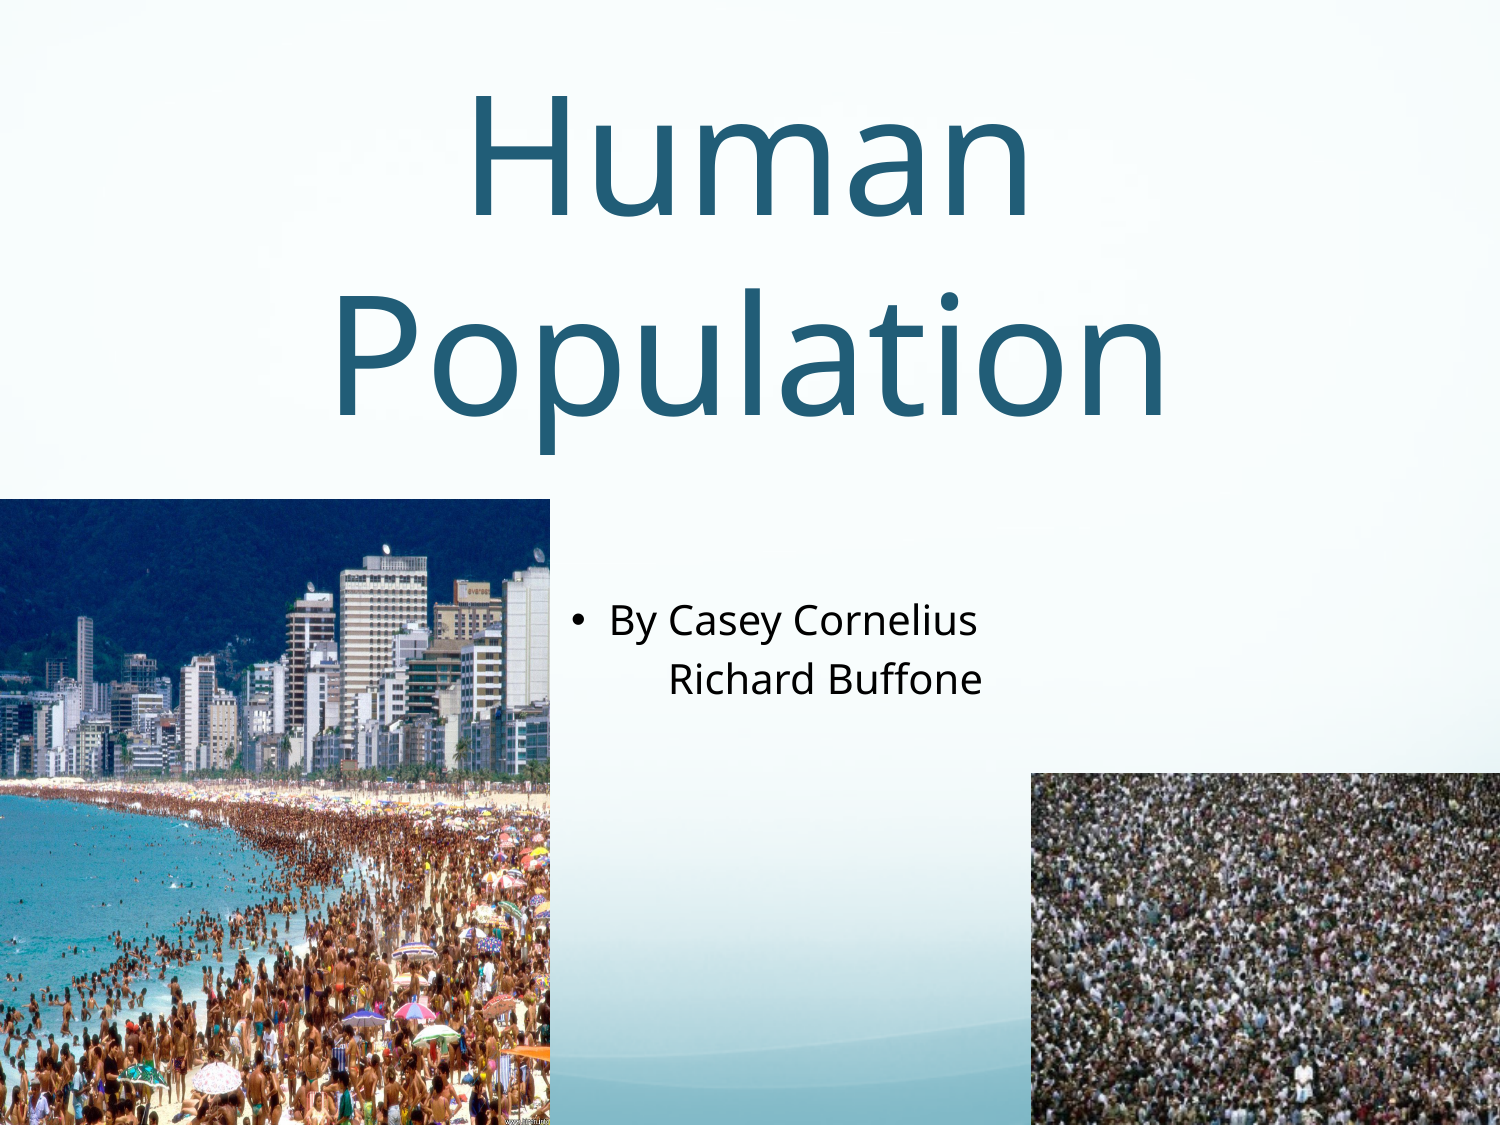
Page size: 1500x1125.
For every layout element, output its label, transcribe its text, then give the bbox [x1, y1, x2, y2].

picture [0, 499, 551, 1125]
picture [1030, 772, 1500, 1125]
title Human Population [74, 187, 1426, 457]
list By Casey Cornelius Richard Buffone [105, 212, 1426, 926]
